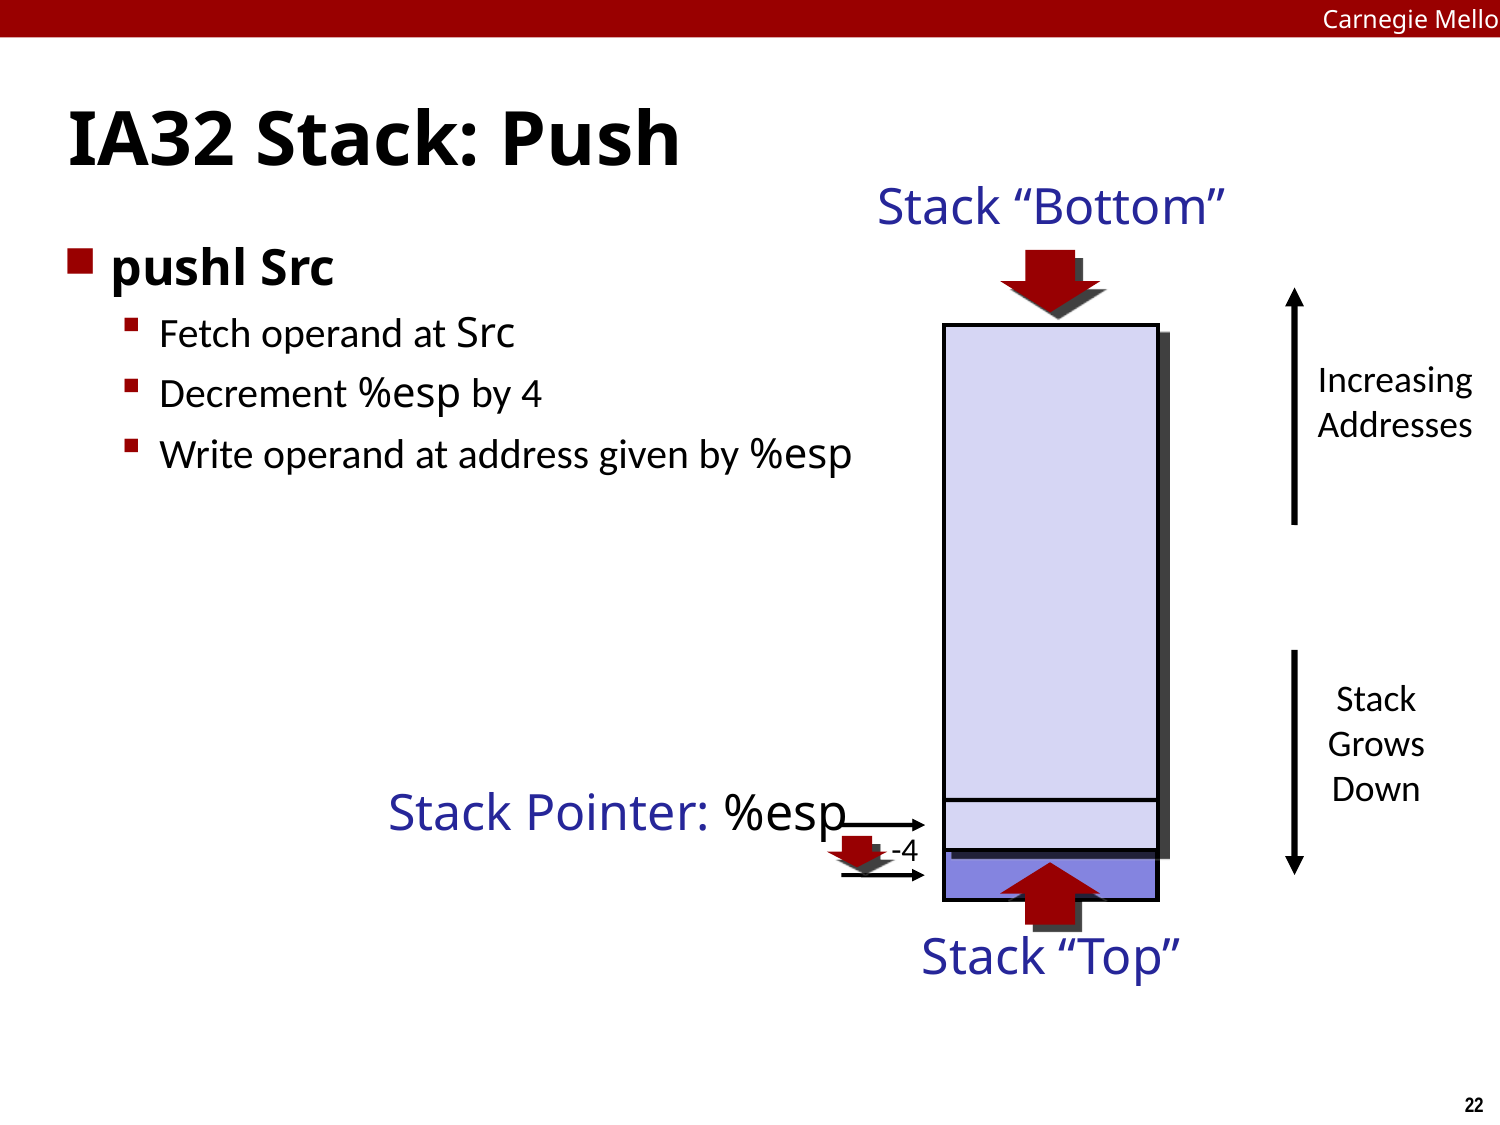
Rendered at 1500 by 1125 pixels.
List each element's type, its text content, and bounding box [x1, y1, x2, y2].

text_box Carnegie Mellon [1322, 3, 1500, 33]
text_box Increasing Addresses [1317, 354, 1474, 445]
text_box Stack “Bottom” [877, 174, 1226, 235]
title IA32 Stack: Push [62, 41, 1438, 228]
text_box [0, 0, 1500, 38]
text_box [401, 780, 1180, 998]
list pushl Src Fetch operand at Src Decrement %esp by 4 Write operand at address given by %esp [62, 228, 1438, 1122]
text_box [944, 324, 1159, 779]
text_box Stack Grows Down [1309, 674, 1444, 825]
text_box [1000, 249, 1101, 313]
text_box [1288, 287, 1301, 526]
text_box [1288, 649, 1301, 875]
